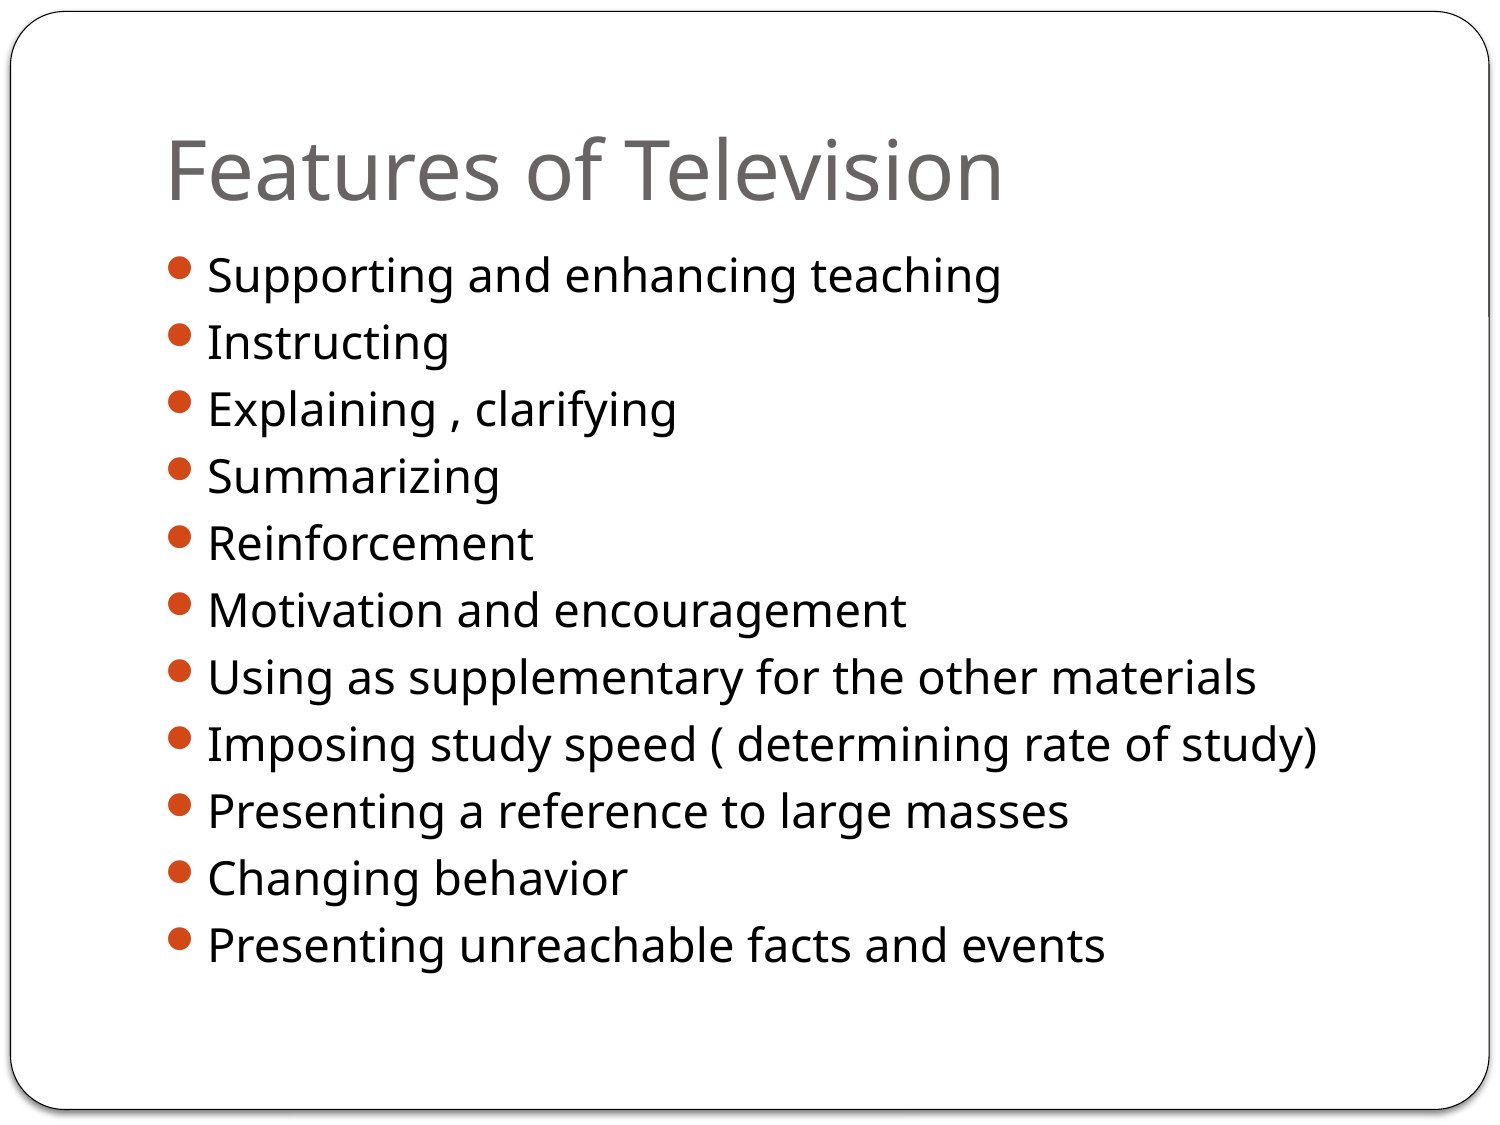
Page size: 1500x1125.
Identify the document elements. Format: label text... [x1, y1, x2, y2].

list Supporting and enhancing teaching Instructing Explaining , clarifying Summarizing Reinforcement Motivation and encouragement Using as supplementary for the other materials Imposing study speed ( determining rate of study) Presenting a reference to large masses Changing behavior Presenting unreachable facts and events [150, 237, 1425, 988]
title Features of Television [150, 45, 1425, 233]
